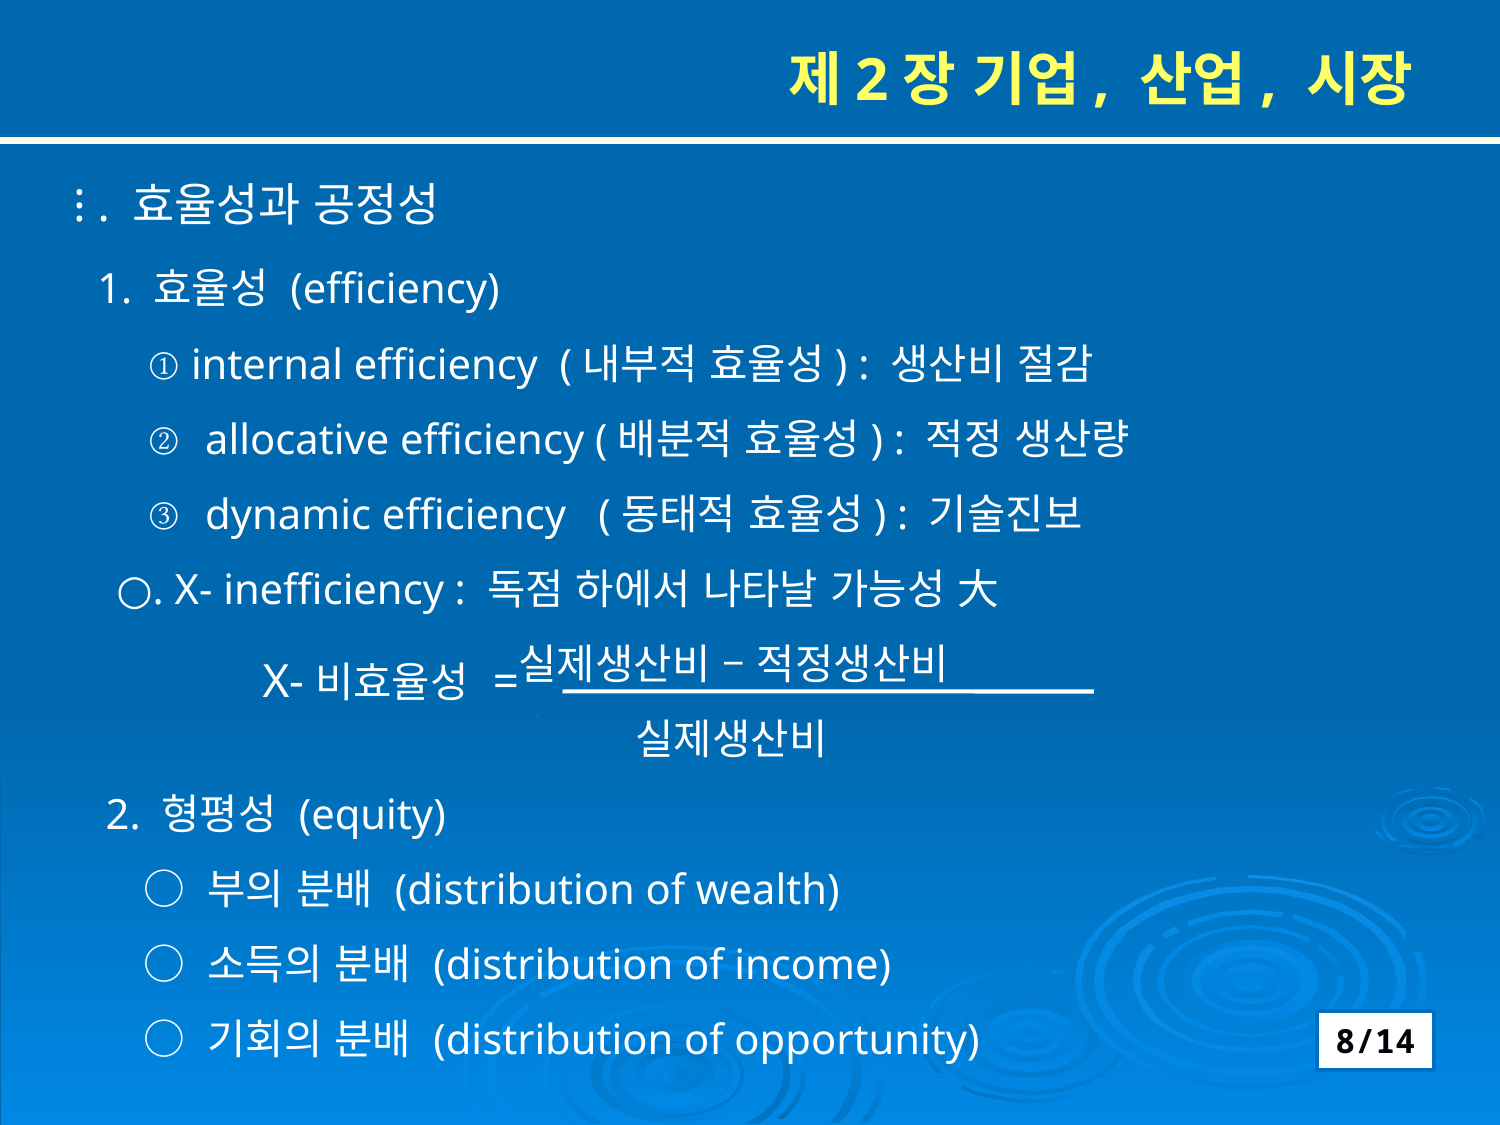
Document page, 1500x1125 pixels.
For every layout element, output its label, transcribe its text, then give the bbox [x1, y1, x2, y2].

text_box ⁝ . 효율성과 공정성 1. 효율성 (efficiency) ① internal efficiency (내부적 효율성) : 생산비 절감 ② allocative efficiency (배분적 효율성) : 적정 생산량 ③ dynamic efficiency (동태적 효율성) : 기술진보 ○. X- inefficiency : 독점 하에서 나타날 가능성 大 실제생산비 – 적정생산비 실제생산비 2. 형평성 (equity) ○ 부의 분배 (distribution of wealth) ○ 소득의 분배 (distribution of income) ○ 기회의 분배 (distribution of opportunity) [58, 144, 1391, 1071]
text_box [0, 137, 1500, 144]
text_box 8/14 [1315, 1009, 1436, 1072]
text_box X-비효율성 = [247, 644, 544, 715]
text_box 제2장 기업, 산업, 시장 [773, 35, 1443, 120]
